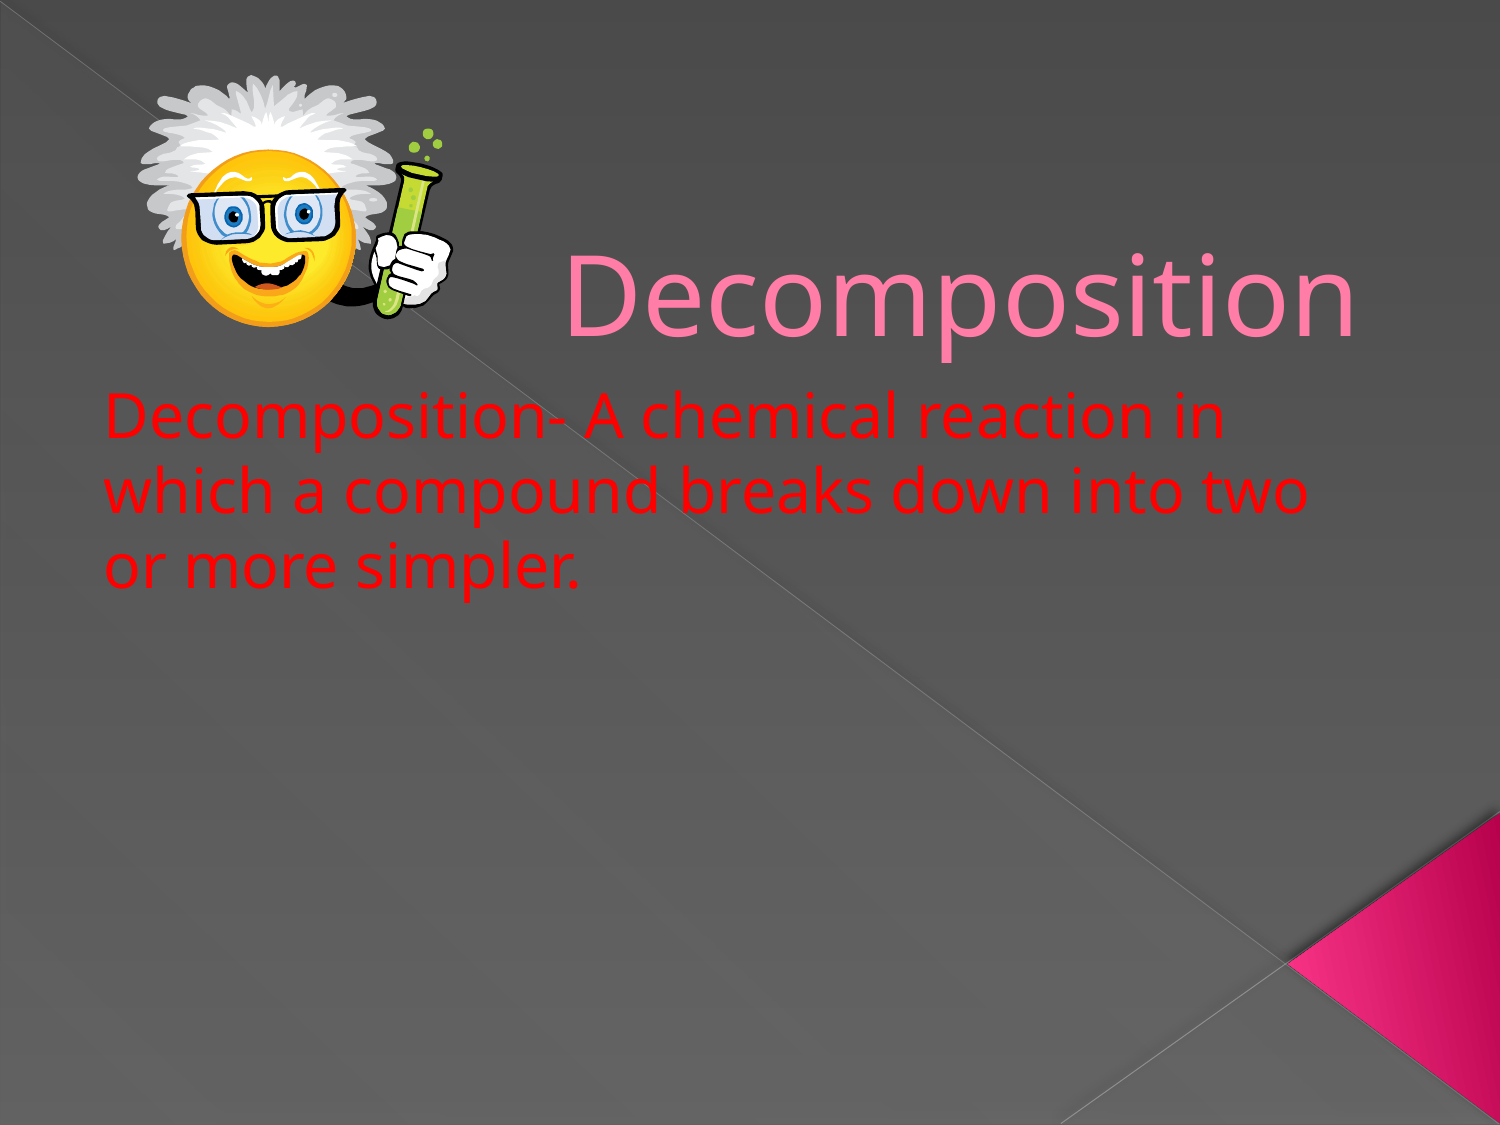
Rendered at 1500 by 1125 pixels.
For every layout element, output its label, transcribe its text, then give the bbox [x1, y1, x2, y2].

picture [137, 74, 454, 328]
title Decomposition [99, 125, 1375, 367]
subtitle Decomposition- A chemical reaction in which a compound breaks down into two or more simpler. [88, 369, 1412, 657]
